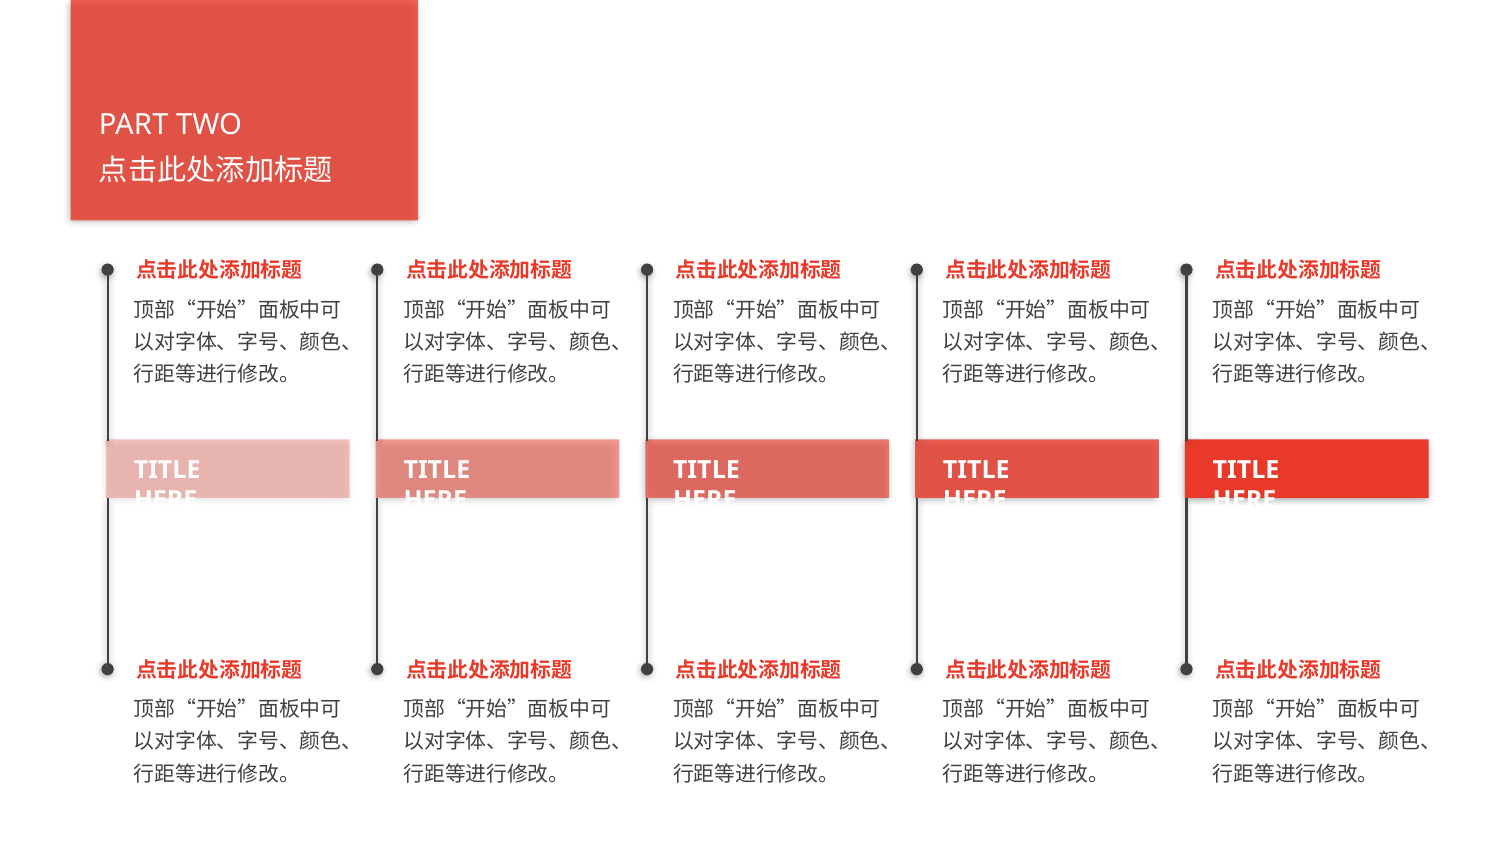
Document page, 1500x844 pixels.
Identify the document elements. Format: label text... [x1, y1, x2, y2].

text_box 点击此处添加标题 [391, 648, 587, 689]
text_box 点击此处添加标题 [121, 648, 318, 689]
text_box 点击此处添加标题 [660, 648, 857, 689]
text_box [105, 439, 350, 499]
text_box 顶部“开始”面板中可以对字体、字号、颜色、行距等进行修改。 [1197, 281, 1440, 394]
text_box 顶部“开始”面板中可以对字体、字号、颜色、行距等进行修改。 [388, 281, 631, 394]
text_box TITLE HERE [118, 445, 281, 521]
text_box [1184, 439, 1429, 499]
text_box [645, 439, 890, 499]
text_box TITLE HERE [1197, 445, 1360, 521]
text_box 点击此处添加标题 [121, 249, 318, 290]
text_box 点击此处添加标题 [930, 249, 1127, 290]
text_box 顶部“开始”面板中可以对字体、字号、颜色、行距等进行修改。 [118, 680, 361, 793]
text_box 点击此处添加标题 [930, 648, 1127, 689]
text_box 顶部“开始”面板中可以对字体、字号、颜色、行距等进行修改。 [388, 680, 631, 793]
text_box TITLE HERE [928, 445, 1090, 521]
text_box 顶部“开始”面板中可以对字体、字号、颜色、行距等进行修改。 [658, 680, 901, 793]
text_box 顶部“开始”面板中可以对字体、字号、颜色、行距等进行修改。 [928, 680, 1170, 793]
text_box [914, 439, 1160, 499]
text_box 点击此处添加标题 [1200, 249, 1397, 290]
text_box 点击此处添加标题 [1200, 648, 1397, 689]
text_box 顶部“开始”面板中可以对字体、字号、颜色、行距等进行修改。 [658, 281, 901, 394]
text_box 顶部“开始”面板中可以对字体、字号、颜色、行距等进行修改。 [928, 281, 1170, 394]
text_box 顶部“开始”面板中可以对字体、字号、颜色、行距等进行修改。 [118, 281, 361, 394]
text_box 顶部“开始”面板中可以对字体、字号、颜色、行距等进行修改。 [1197, 680, 1440, 793]
text_box TITLE HERE [658, 445, 821, 521]
text_box 点击此处添加标题 [660, 249, 857, 290]
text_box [70, 0, 419, 221]
text_box [375, 439, 620, 499]
text_box TITLE HERE [388, 445, 551, 521]
text_box 点击此处添加标题 [391, 249, 587, 290]
